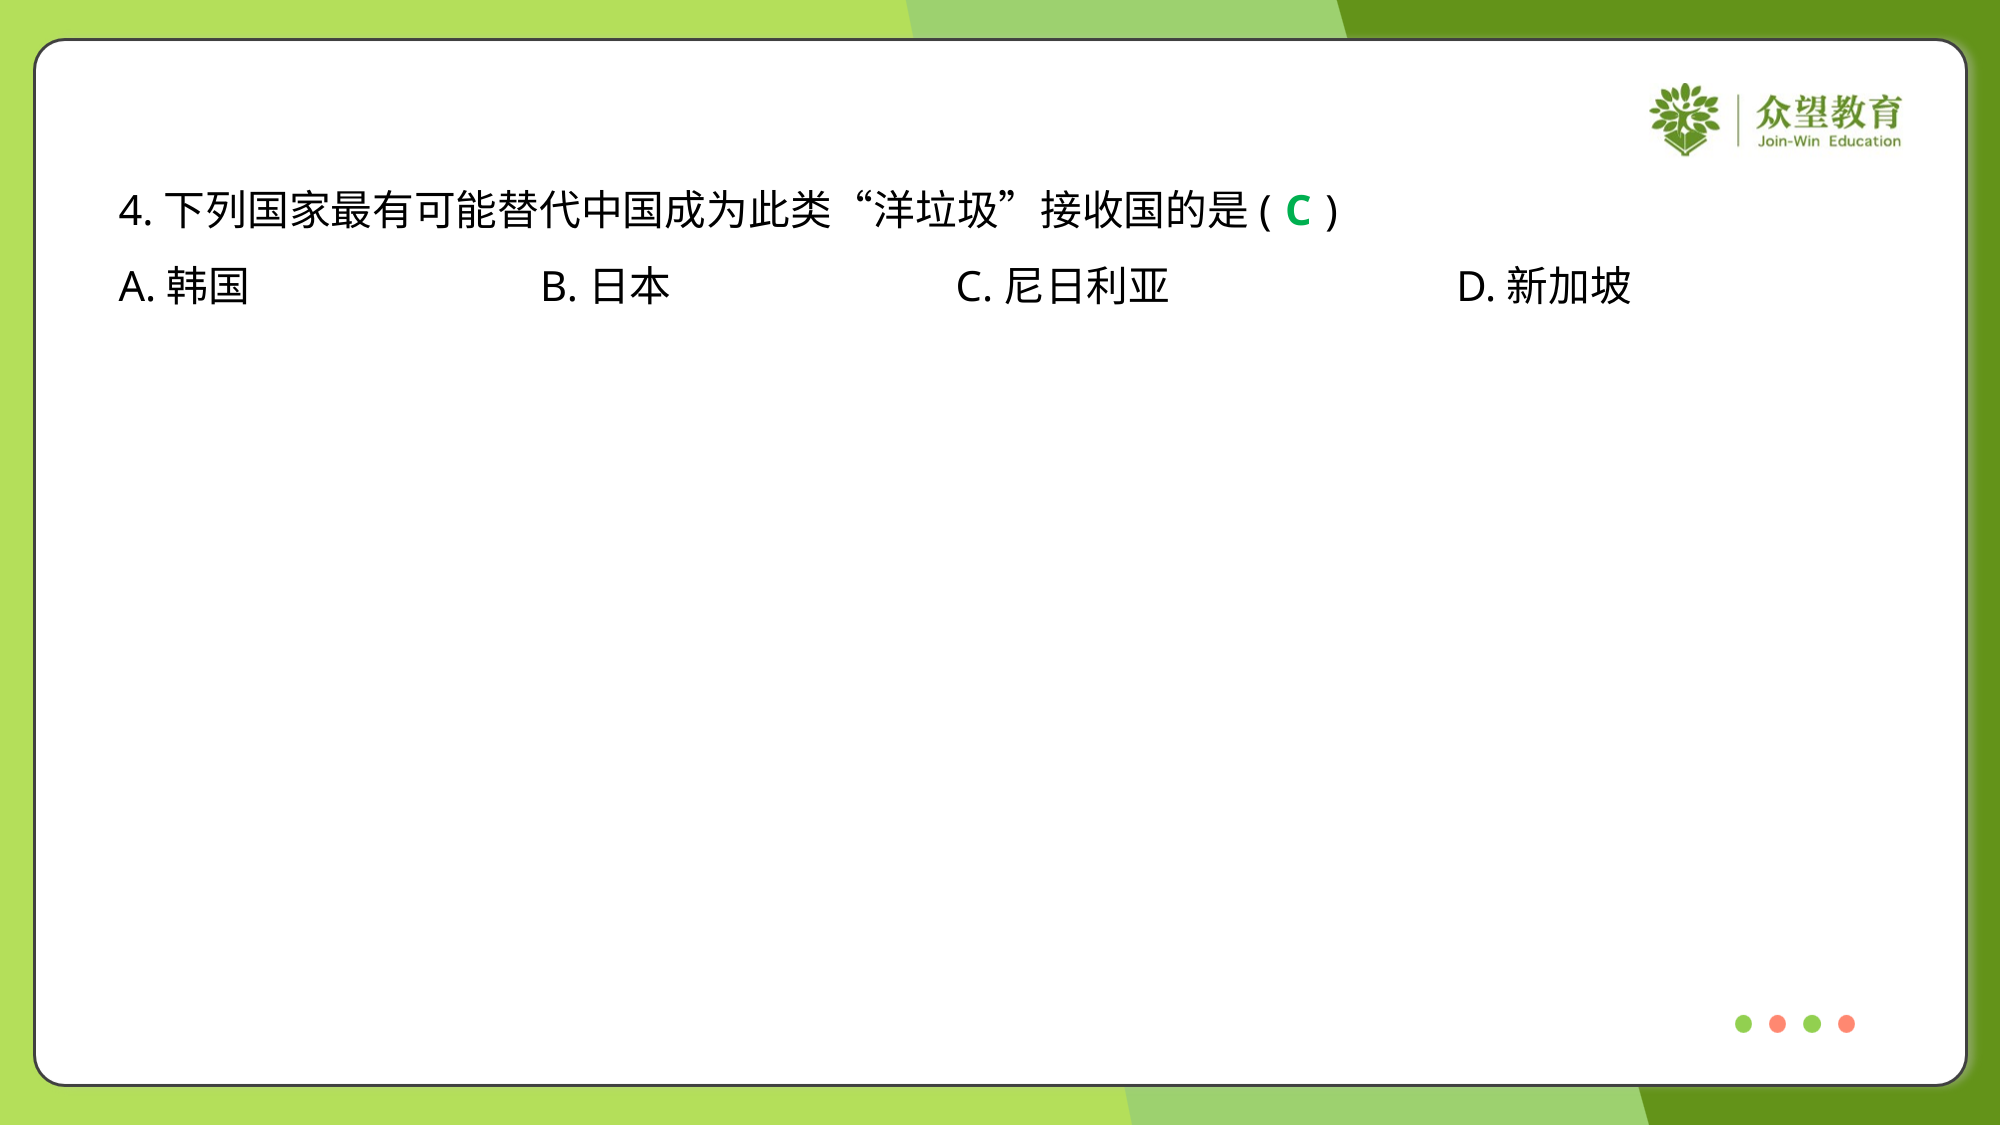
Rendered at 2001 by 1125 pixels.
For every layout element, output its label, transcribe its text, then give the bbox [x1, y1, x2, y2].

text_box 4.下列国家最有可能替代中国成为此类“洋垃圾”接收国的是( ) [1328, 158, 1883, 226]
text_box A.韩国 B.日本 C.尼日利亚 D.新加坡 [118, 234, 1883, 302]
text_box C [1269, 158, 1328, 226]
picture [0, 0, 2000, 1125]
text_box 4.下列国家最有可能替代中国成为此类“洋垃圾”接收国的是( ) [118, 158, 1269, 226]
